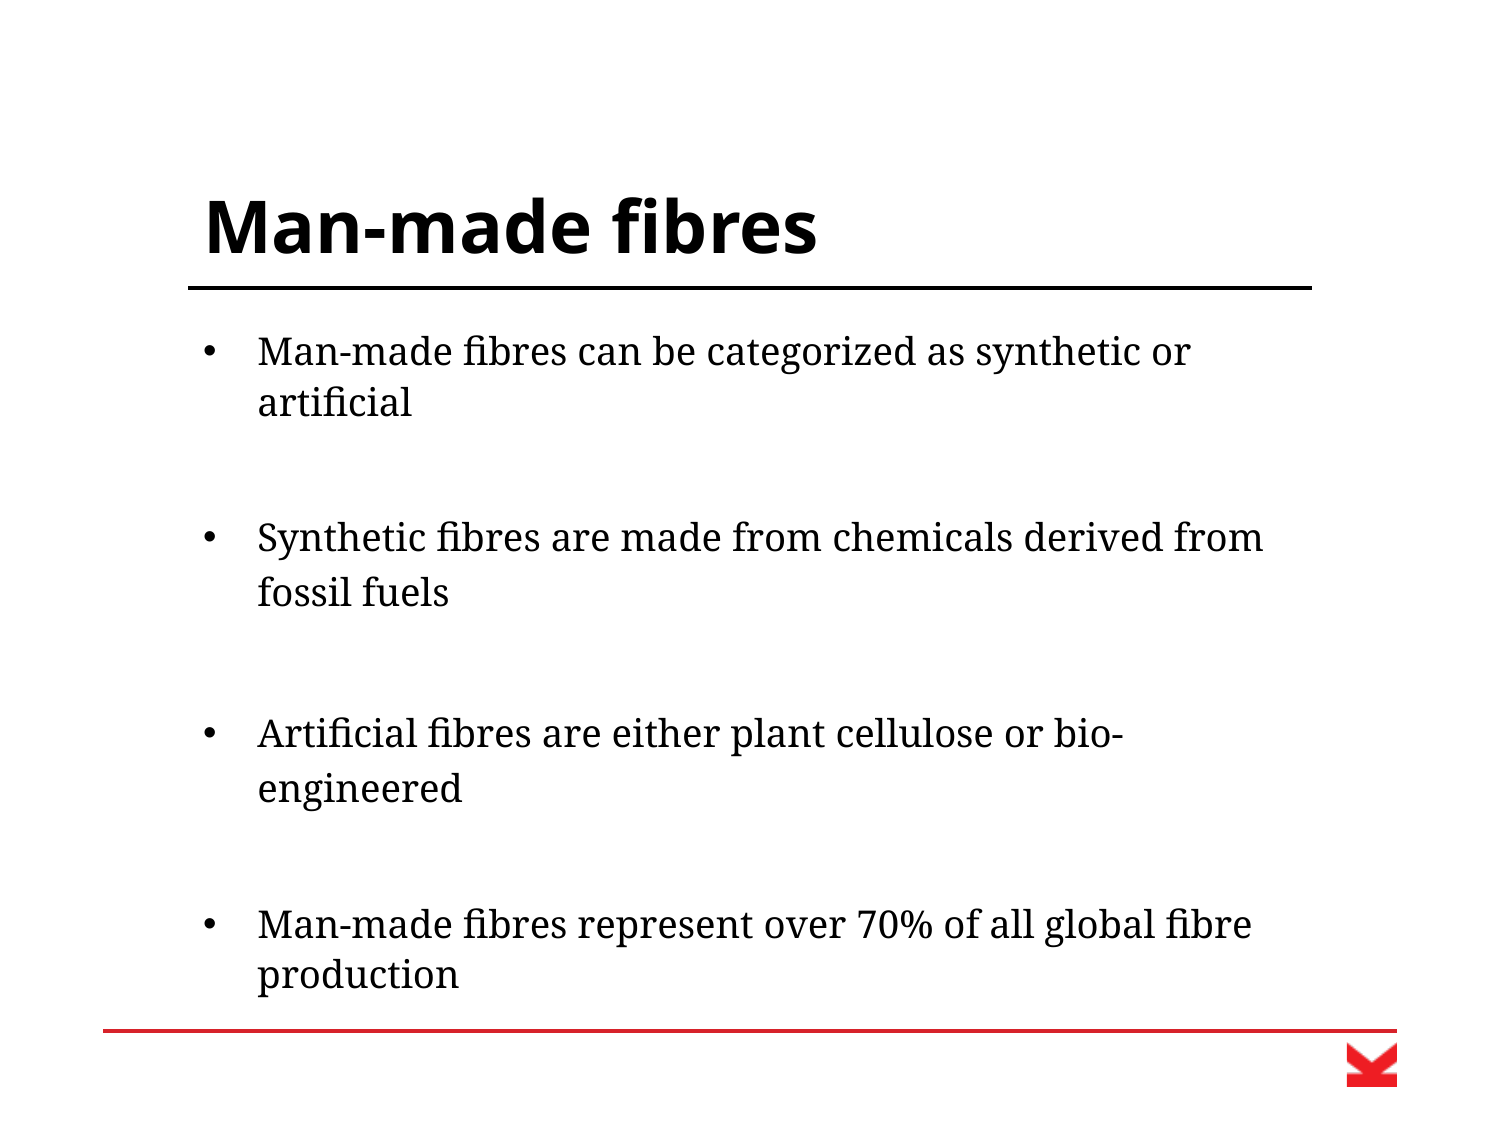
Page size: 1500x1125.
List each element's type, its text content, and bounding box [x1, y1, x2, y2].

subtitle Man-made fibres can be categorized as synthetic or artificial Synthetic fibres are made from chemicals derived from fossil fuels Artificial fibres are either plant cellulose or bio-engineered Man-made fibres represent over 70% of all global fibre production [188, 315, 1313, 1006]
title Man-made fibres [188, 59, 1312, 278]
